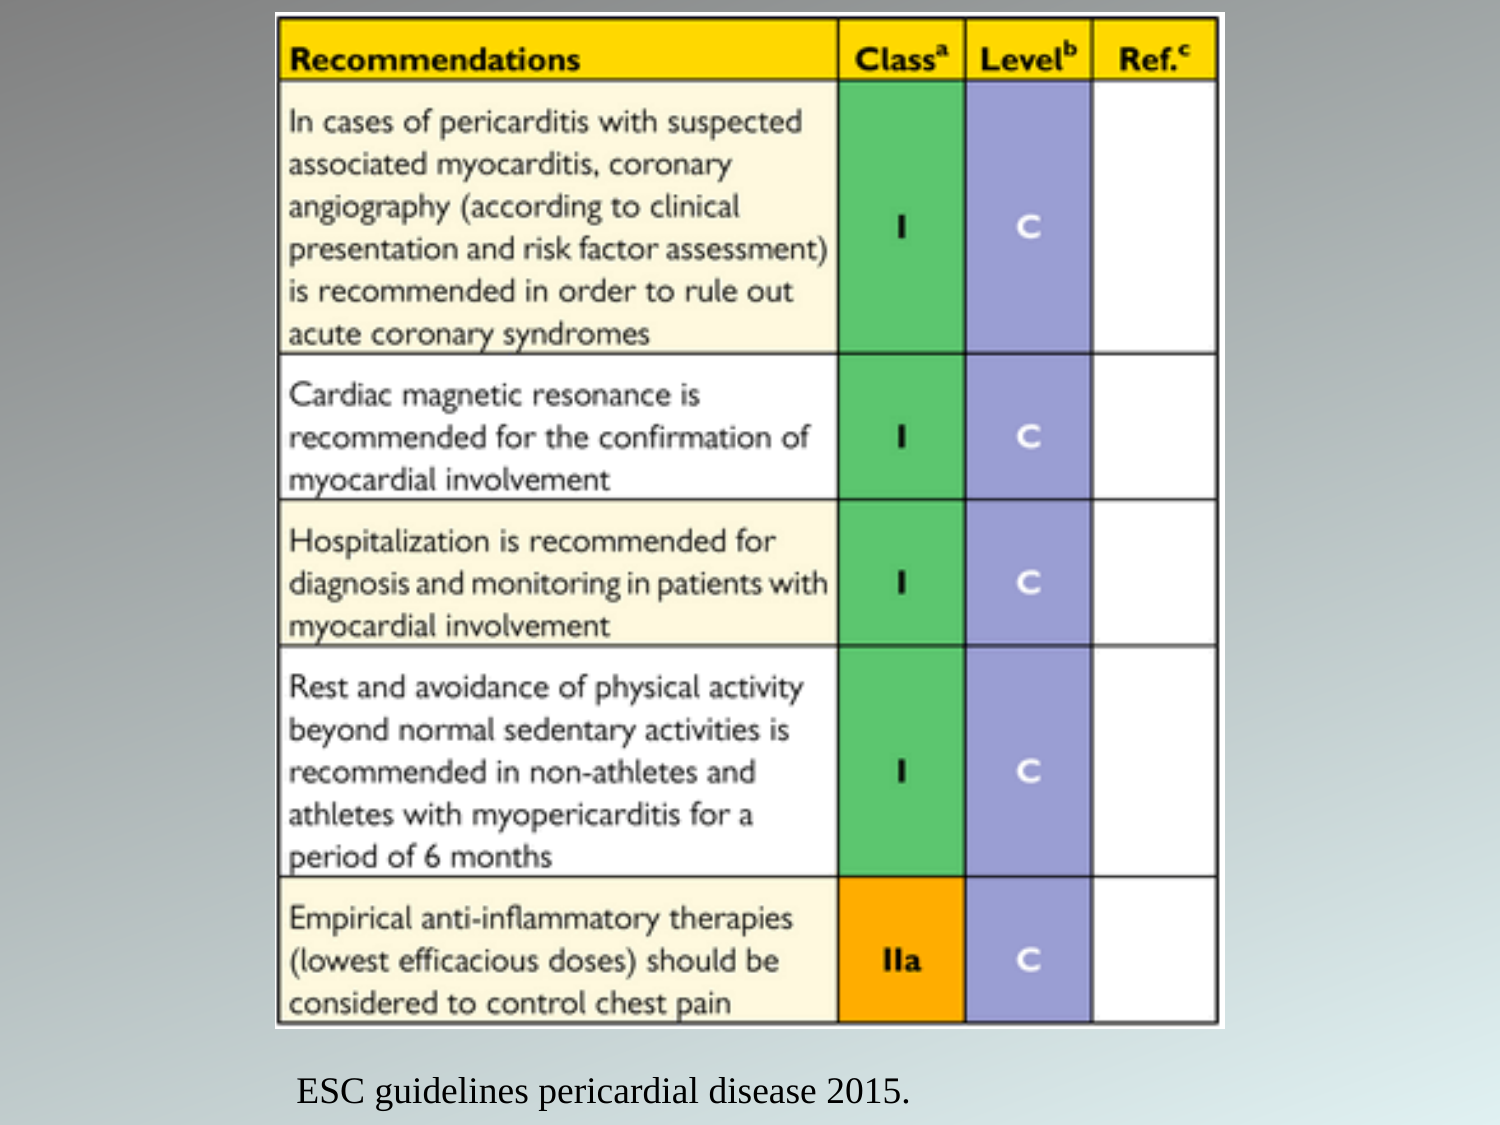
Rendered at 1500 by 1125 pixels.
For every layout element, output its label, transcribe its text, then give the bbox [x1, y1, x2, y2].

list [274, 12, 1226, 1029]
text_box ESC guidelines pericardial disease 2015. [281, 1058, 927, 1119]
